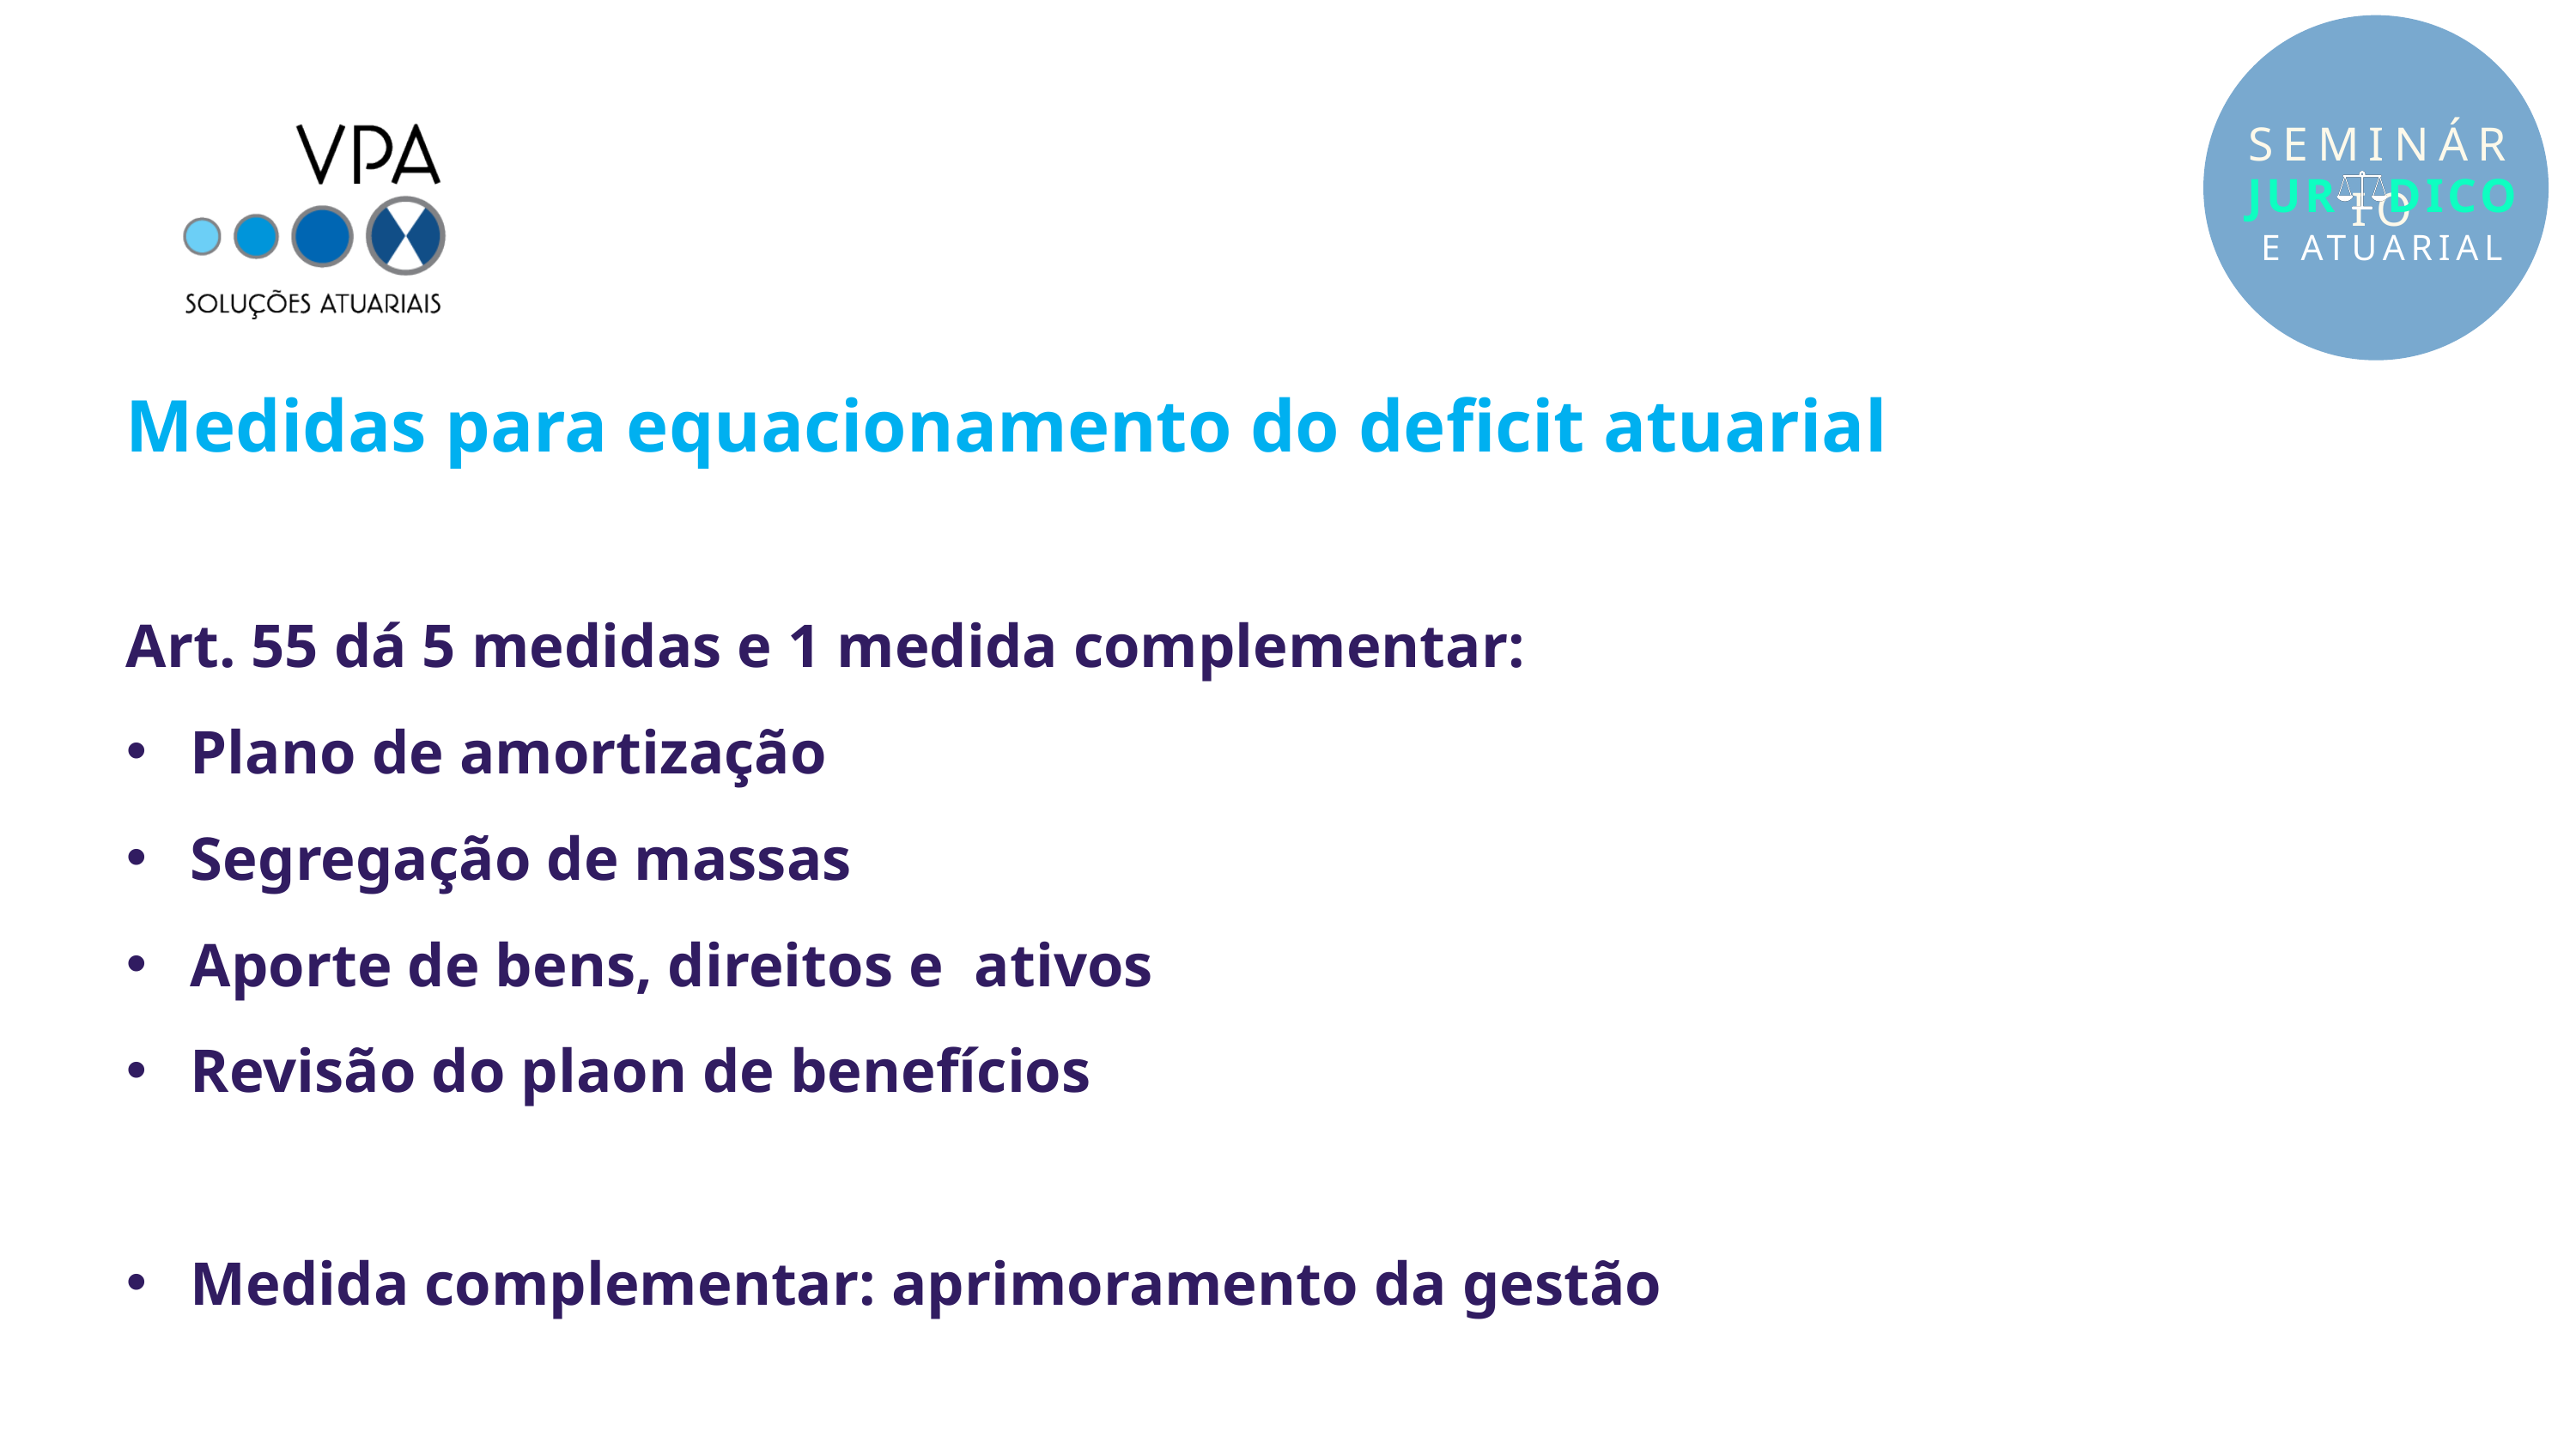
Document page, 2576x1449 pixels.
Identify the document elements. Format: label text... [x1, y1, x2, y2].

picture [182, 123, 448, 320]
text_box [2202, 15, 2549, 361]
text_box Medidas para equacionamento do deficit atuarial Art. 55 dá 5 medidas e 1 medida complementar: Plano de amortização Segregação de massas Aporte de bens, direitos e ativos Revisão do plaon de benefícios Medida complementar: aprimoramento da gestão [125, 360, 2451, 1318]
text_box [2245, 111, 2519, 265]
